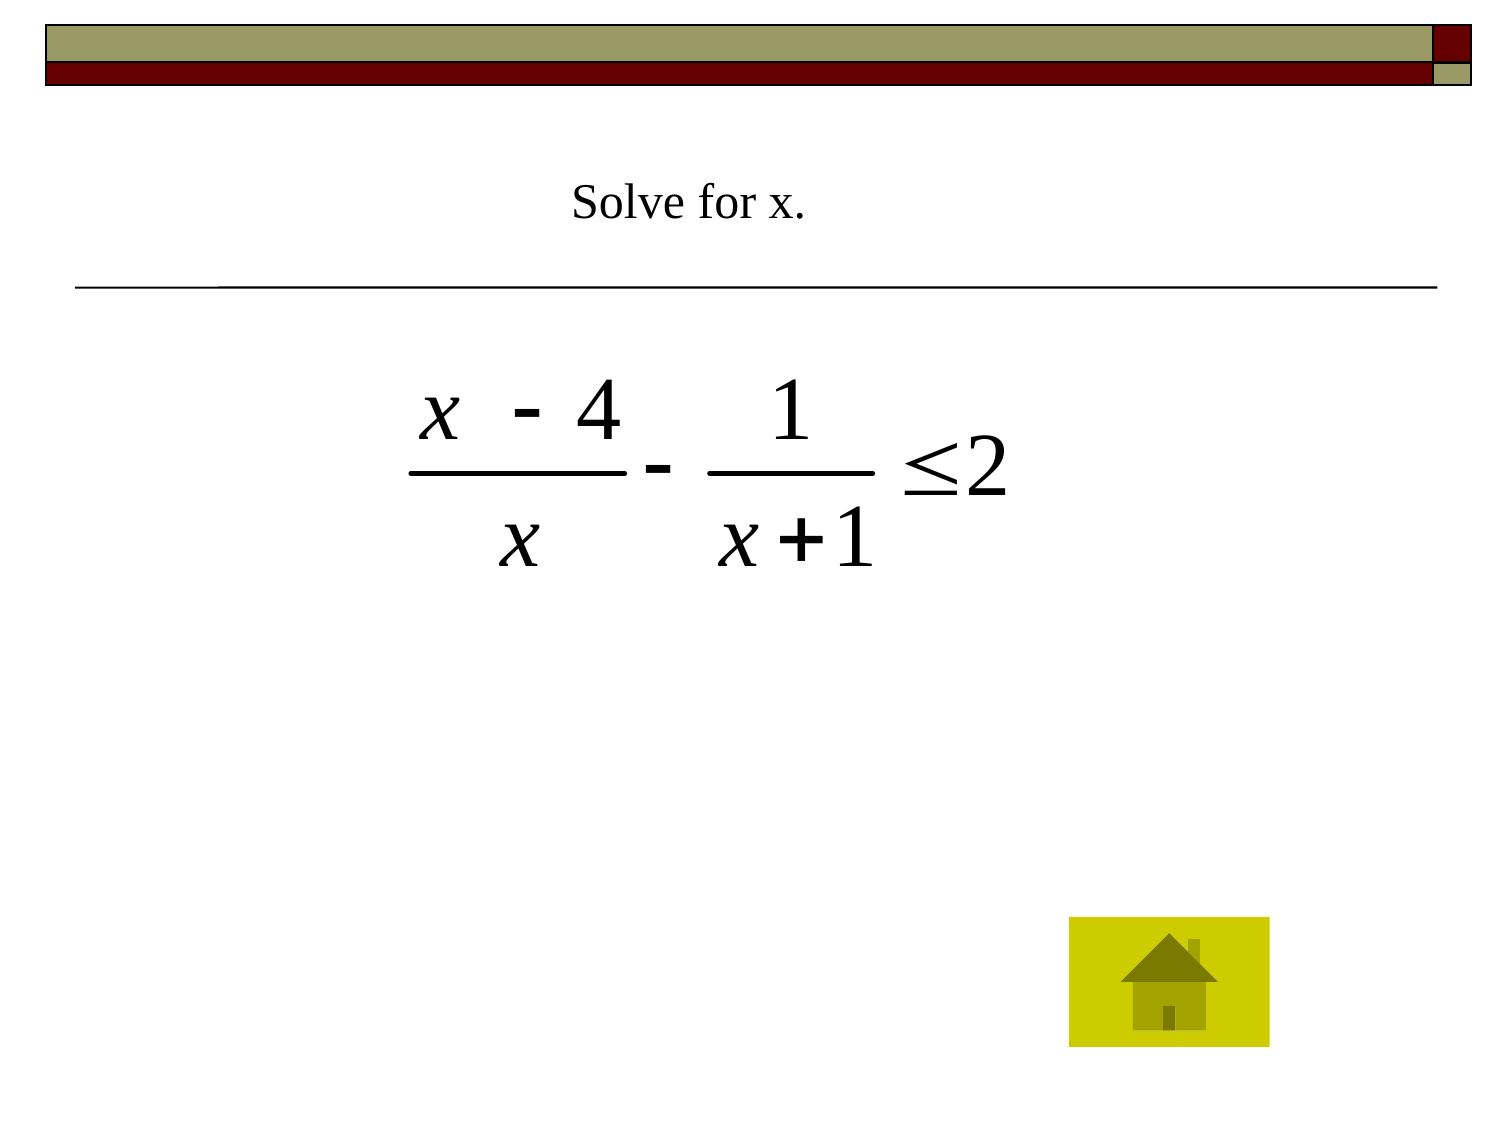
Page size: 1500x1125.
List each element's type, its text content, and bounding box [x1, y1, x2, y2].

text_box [395, 337, 1028, 587]
text_box [1068, 916, 1270, 1047]
text_box Solve for x. [556, 160, 821, 236]
